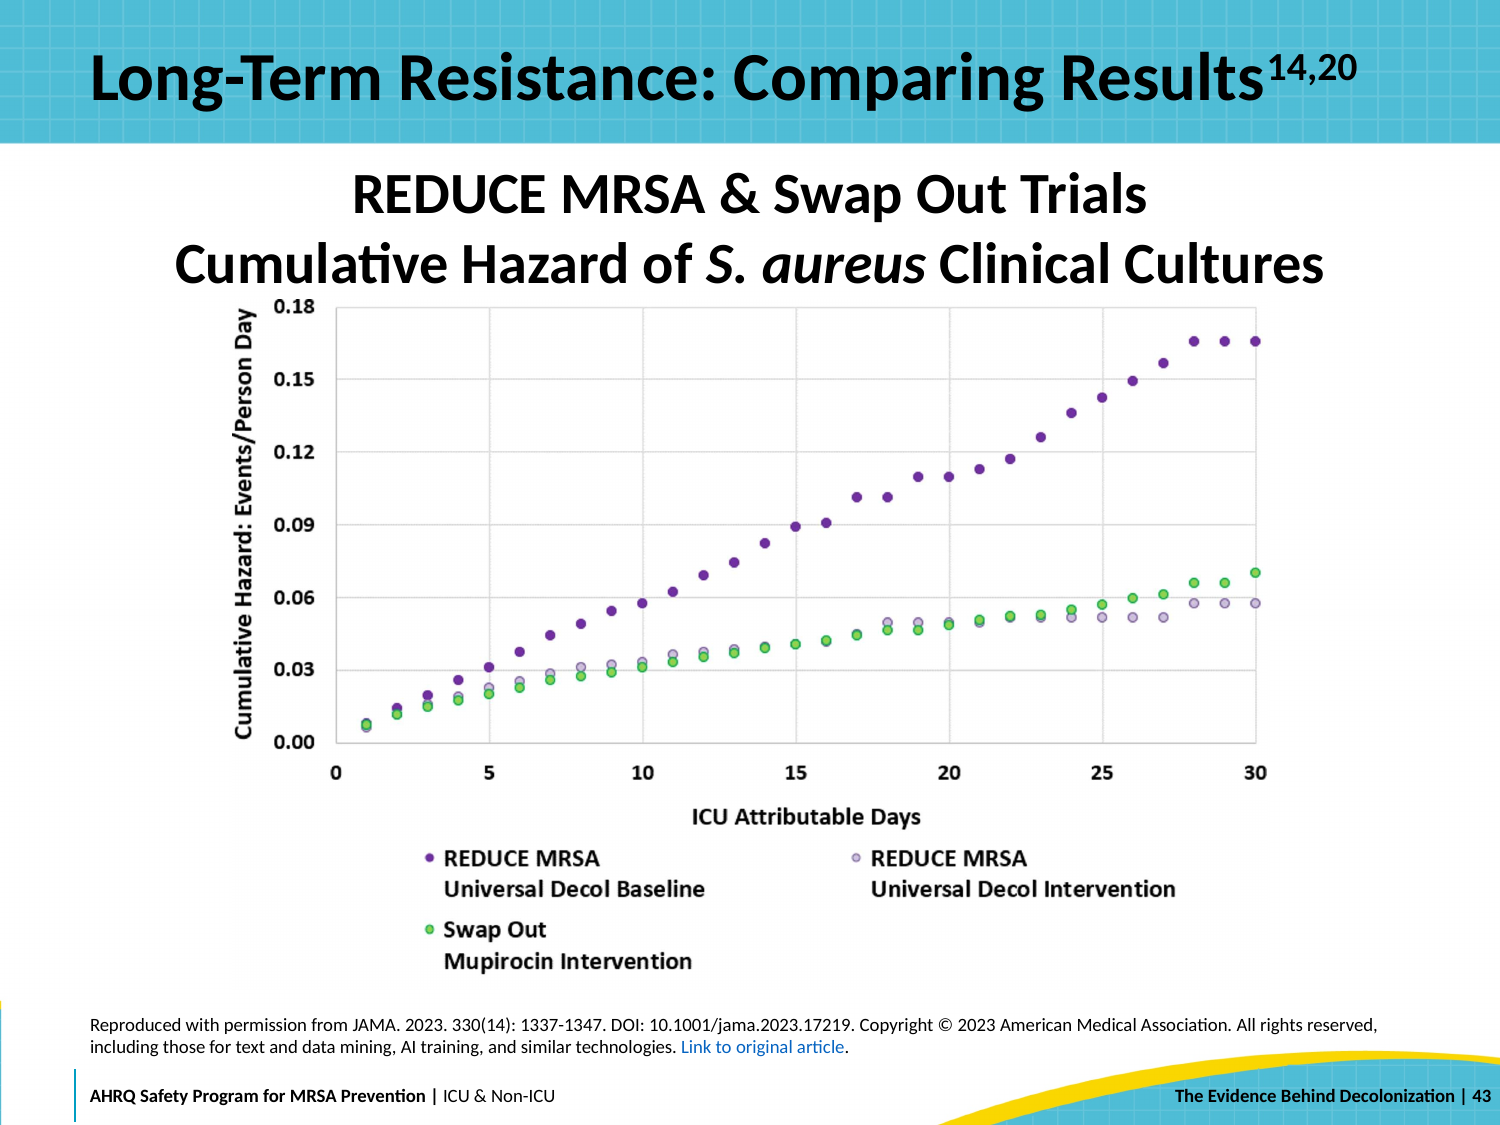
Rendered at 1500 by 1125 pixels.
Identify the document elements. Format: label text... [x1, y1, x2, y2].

title Long-Term Resistance: Comparing Results14,20 [75, 0, 1425, 149]
list Reproduced with permission from JAMA. 2023. 330(14): 1337-1347. DOI: 10.1001/jama.2023.17219. Copyright © 2023 American Medical Association. All rights reserved, including those for text and data mining, AI training, and similar technologies. Link to original article. [75, 1005, 1425, 1125]
picture [0, 0, 1500, 1125]
slide_number | 43 [1455, 1065, 1500, 1125]
list REDUCE MRSA & Swap Out Trials Cumulative Hazard of S. aureus Clinical Cultures [75, 149, 1425, 300]
